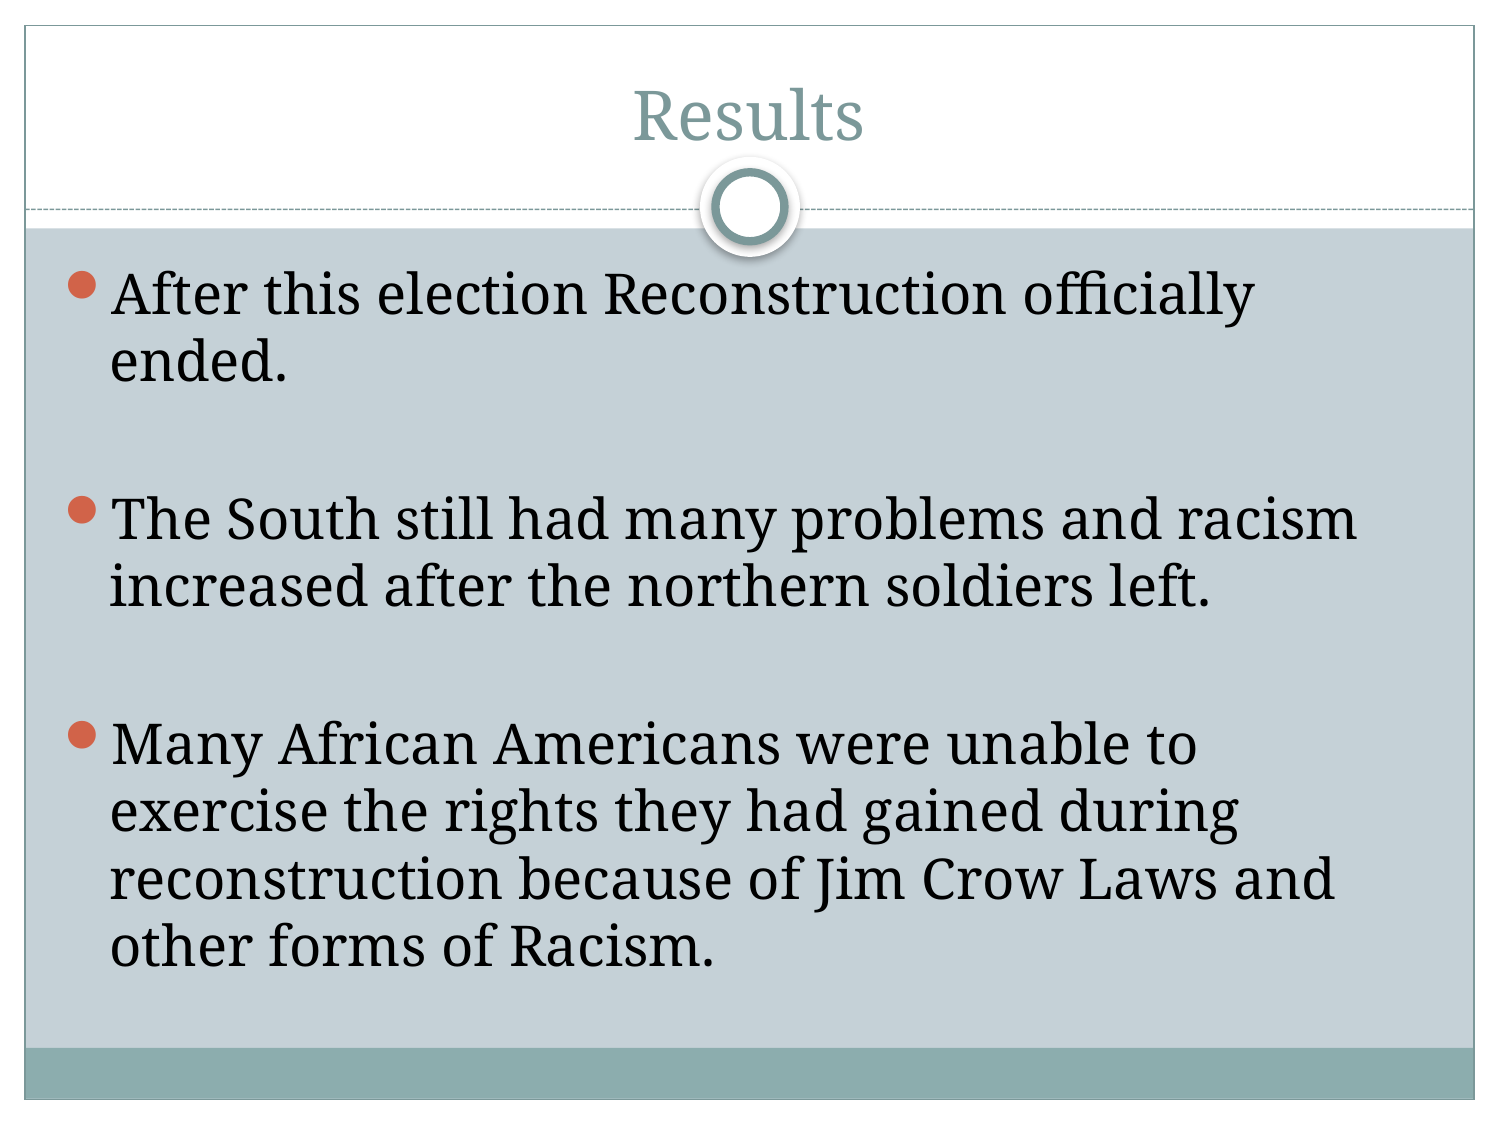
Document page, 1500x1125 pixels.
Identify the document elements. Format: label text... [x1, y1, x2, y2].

list After this election Reconstruction officially ended. The South still had many problems and racism increased after the northern soldiers left. Many African Americans were unable to exercise the rights they had gained during reconstruction because of Jim Crow Laws and other forms of Racism. [49, 250, 1445, 1001]
title Results [49, 37, 1450, 162]
